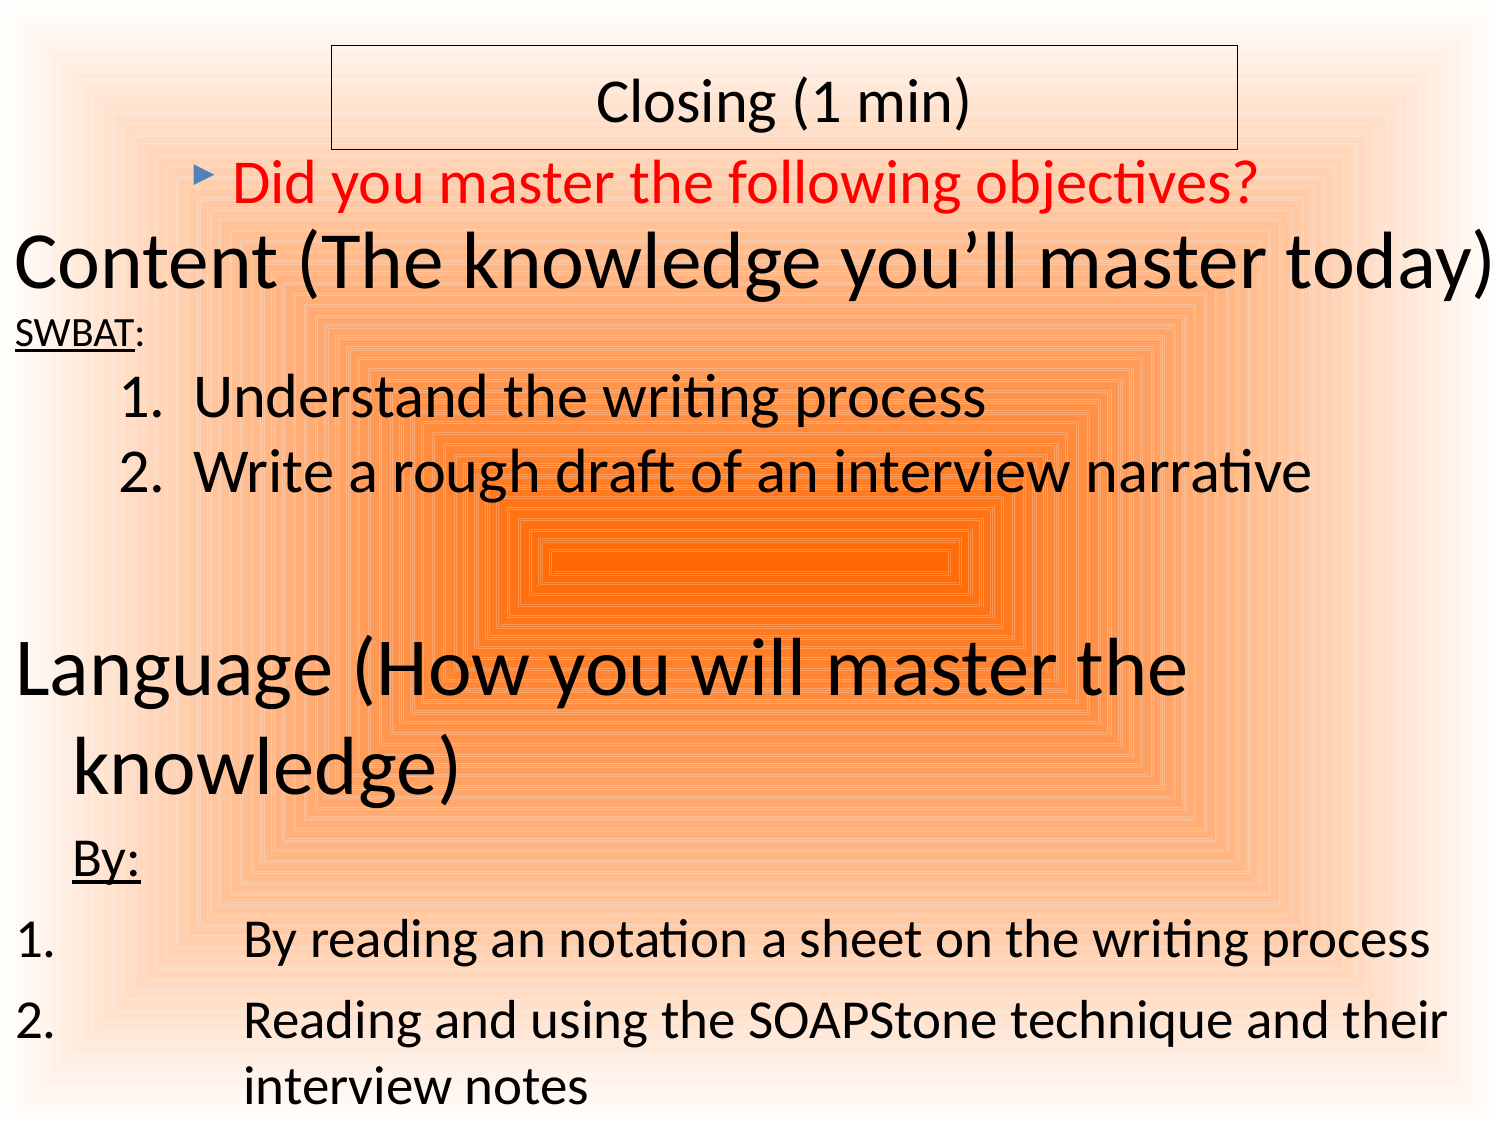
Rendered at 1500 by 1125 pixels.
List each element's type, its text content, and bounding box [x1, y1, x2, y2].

list Language (How you will master the knowledge) By: By reading an notation a sheet on the writing process Reading and using the SOAPStone technique and their interview notes [0, 588, 1500, 1125]
title Closing (1 min) [331, 45, 1238, 134]
text_box Content (The knowledge you’ll master today) SWBAT: Understand the writing process Write a rough draft of an interview narrative [0, 200, 1500, 588]
text_box Did you master the following objectives? [0, 134, 1434, 200]
